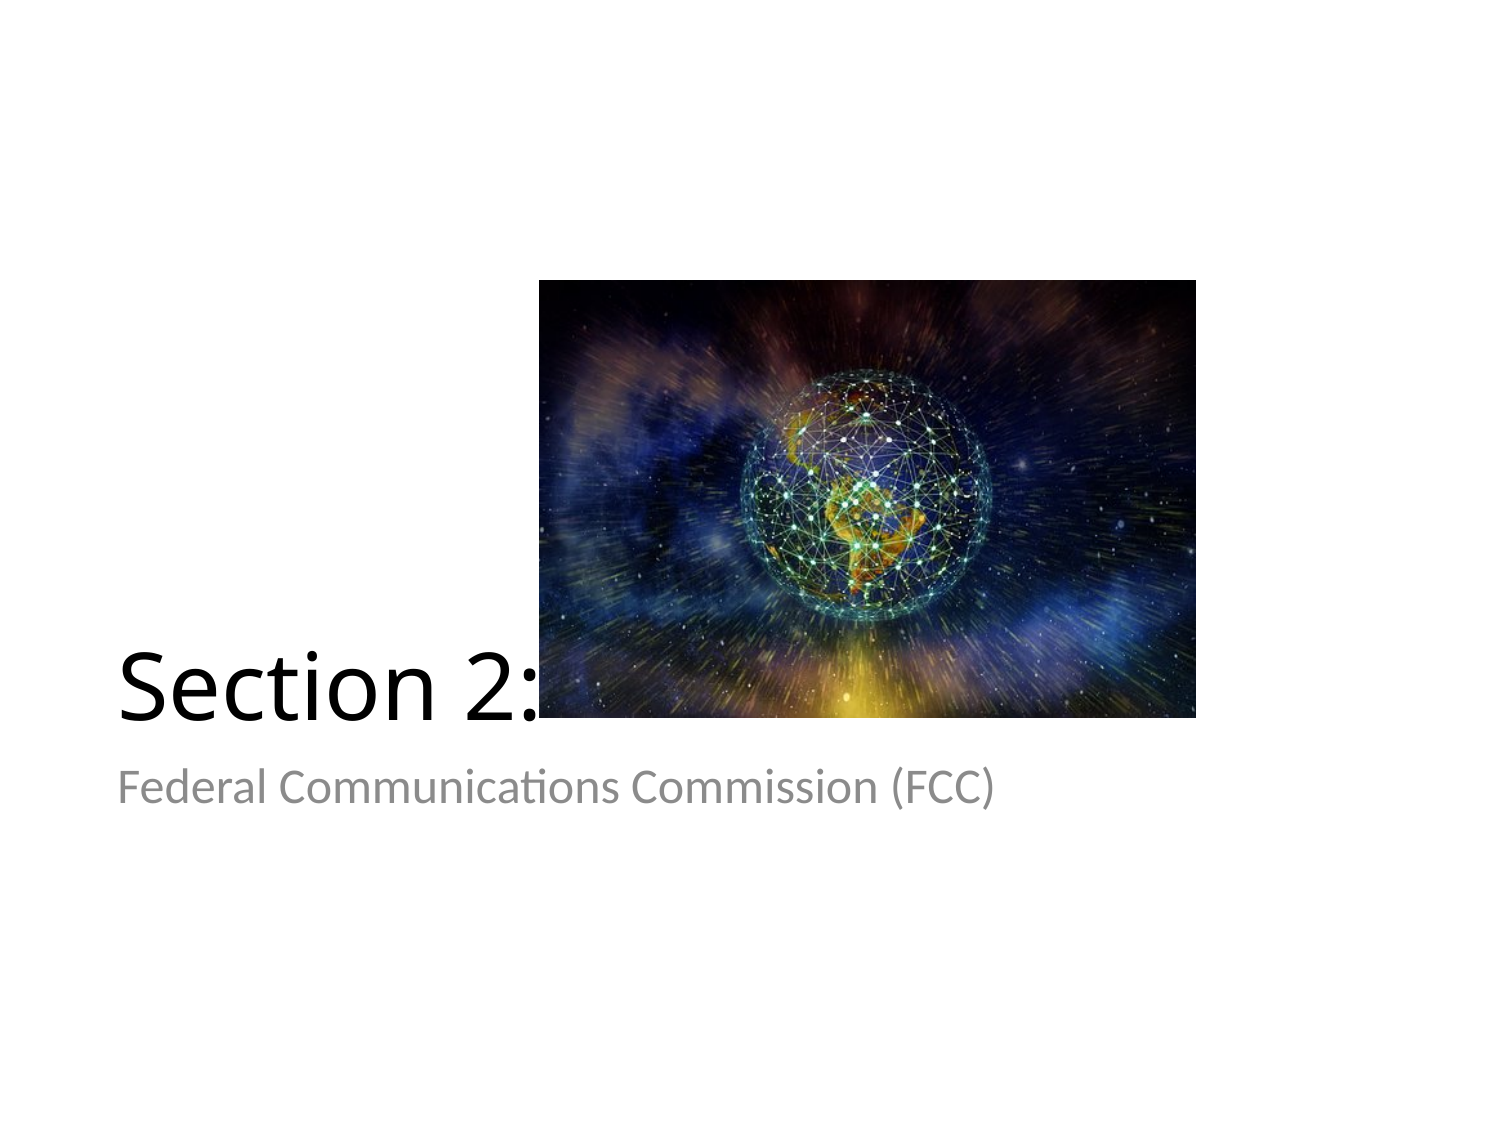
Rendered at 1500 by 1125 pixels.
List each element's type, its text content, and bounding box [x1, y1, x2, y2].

list Federal Communications Commission (FCC) [102, 752, 1397, 1000]
picture [539, 280, 1196, 718]
title Section 2: [102, 280, 1397, 749]
